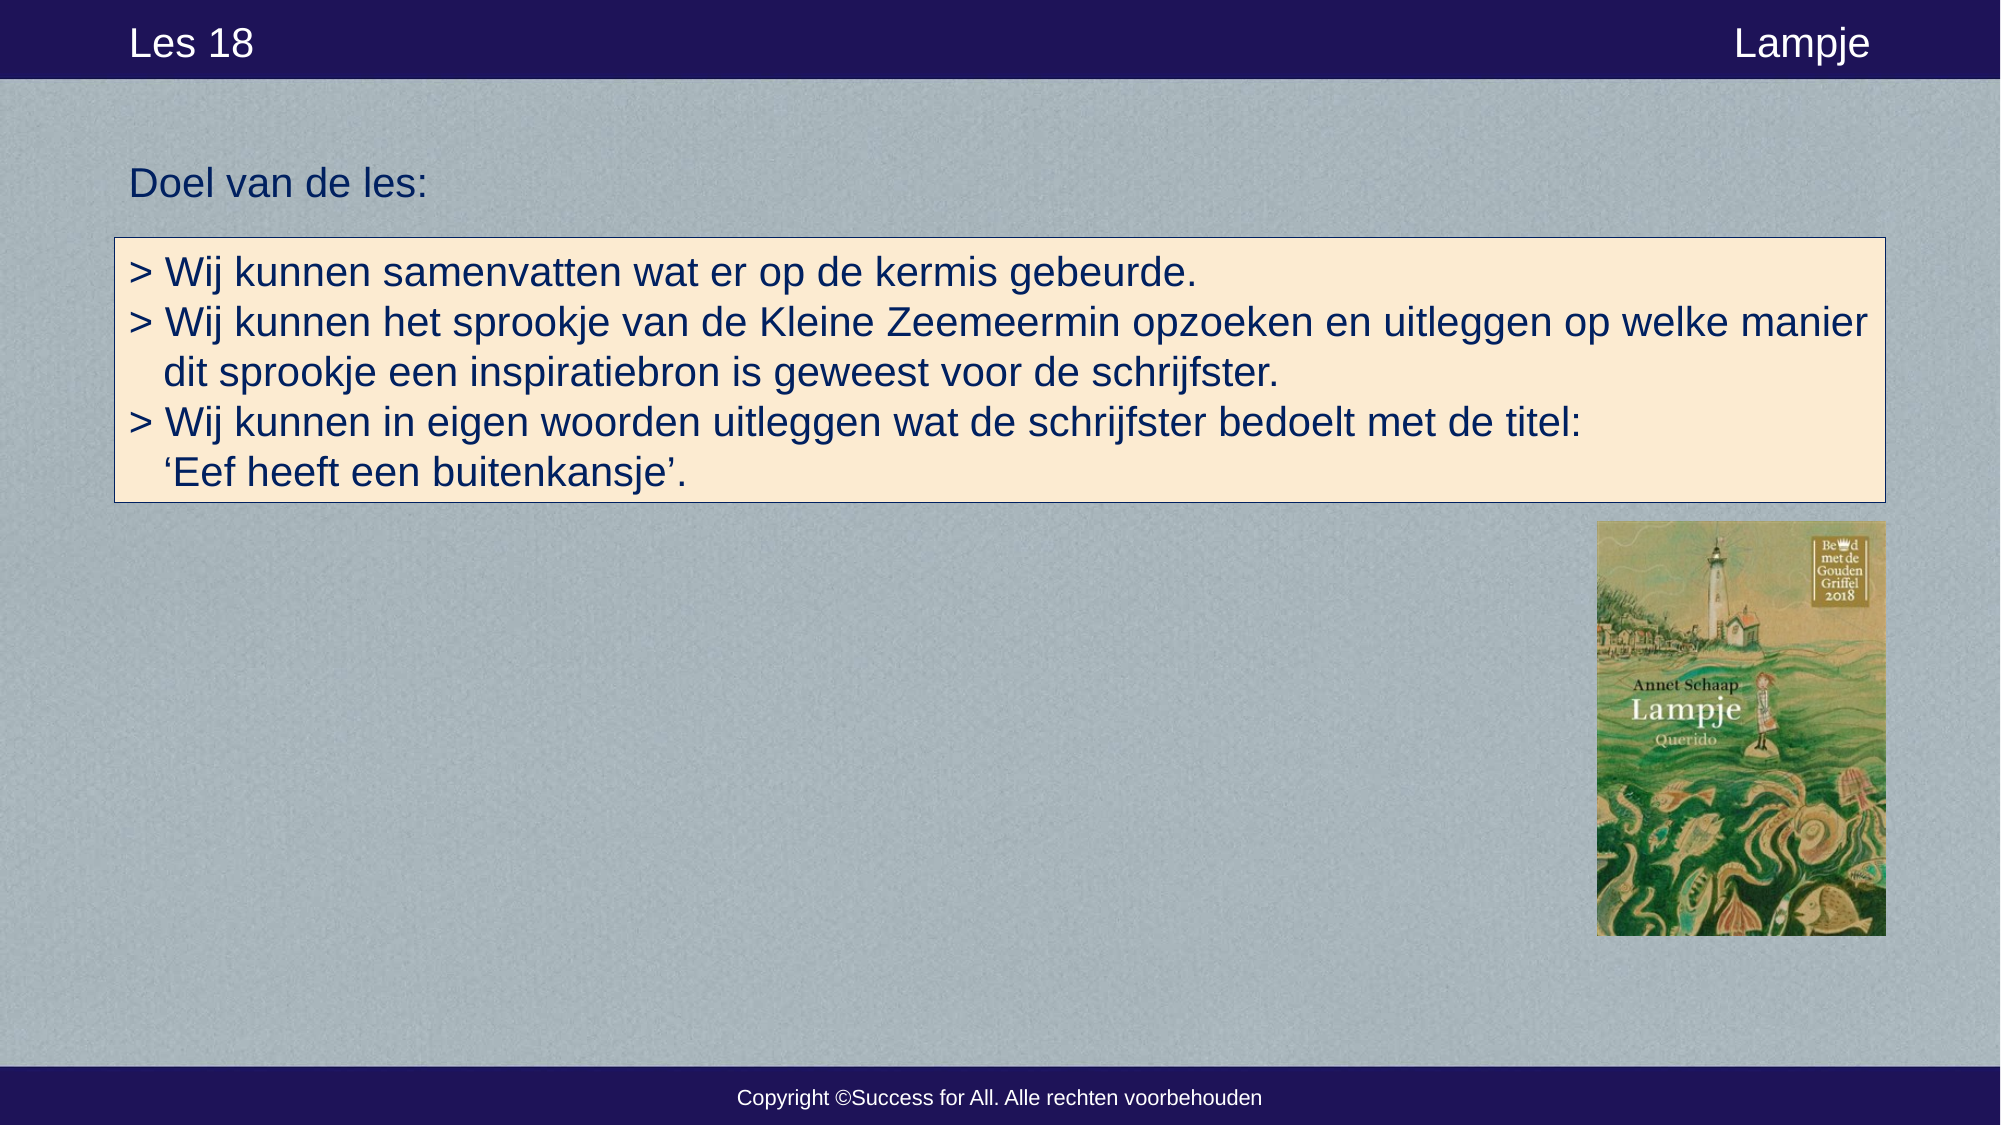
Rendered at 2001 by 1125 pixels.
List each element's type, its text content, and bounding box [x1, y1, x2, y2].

text_box > Wij kunnen samenvatten wat er op de kermis gebeurde. > Wij kunnen het sprookje van de Kleine Zeemeermin opzoeken en uitleggen op welke manier dit sprookje een inspiratiebron is geweest voor de schrijfster. > Wij kunnen in eigen woorden uitleggen wat de schrijfster bedoelt met de titel: ‘Eef heeft een buitenkansje’. [114, 237, 1886, 503]
text_box Copyright ©Success for All. Alle rechten voorbehouden [0, 1076, 2000, 1125]
text_box Lampje [999, 8, 1886, 73]
text_box Doel van de les: [113, 148, 1635, 214]
picture [0, 0, 2001, 1125]
text_box Les 18 [114, 8, 354, 73]
